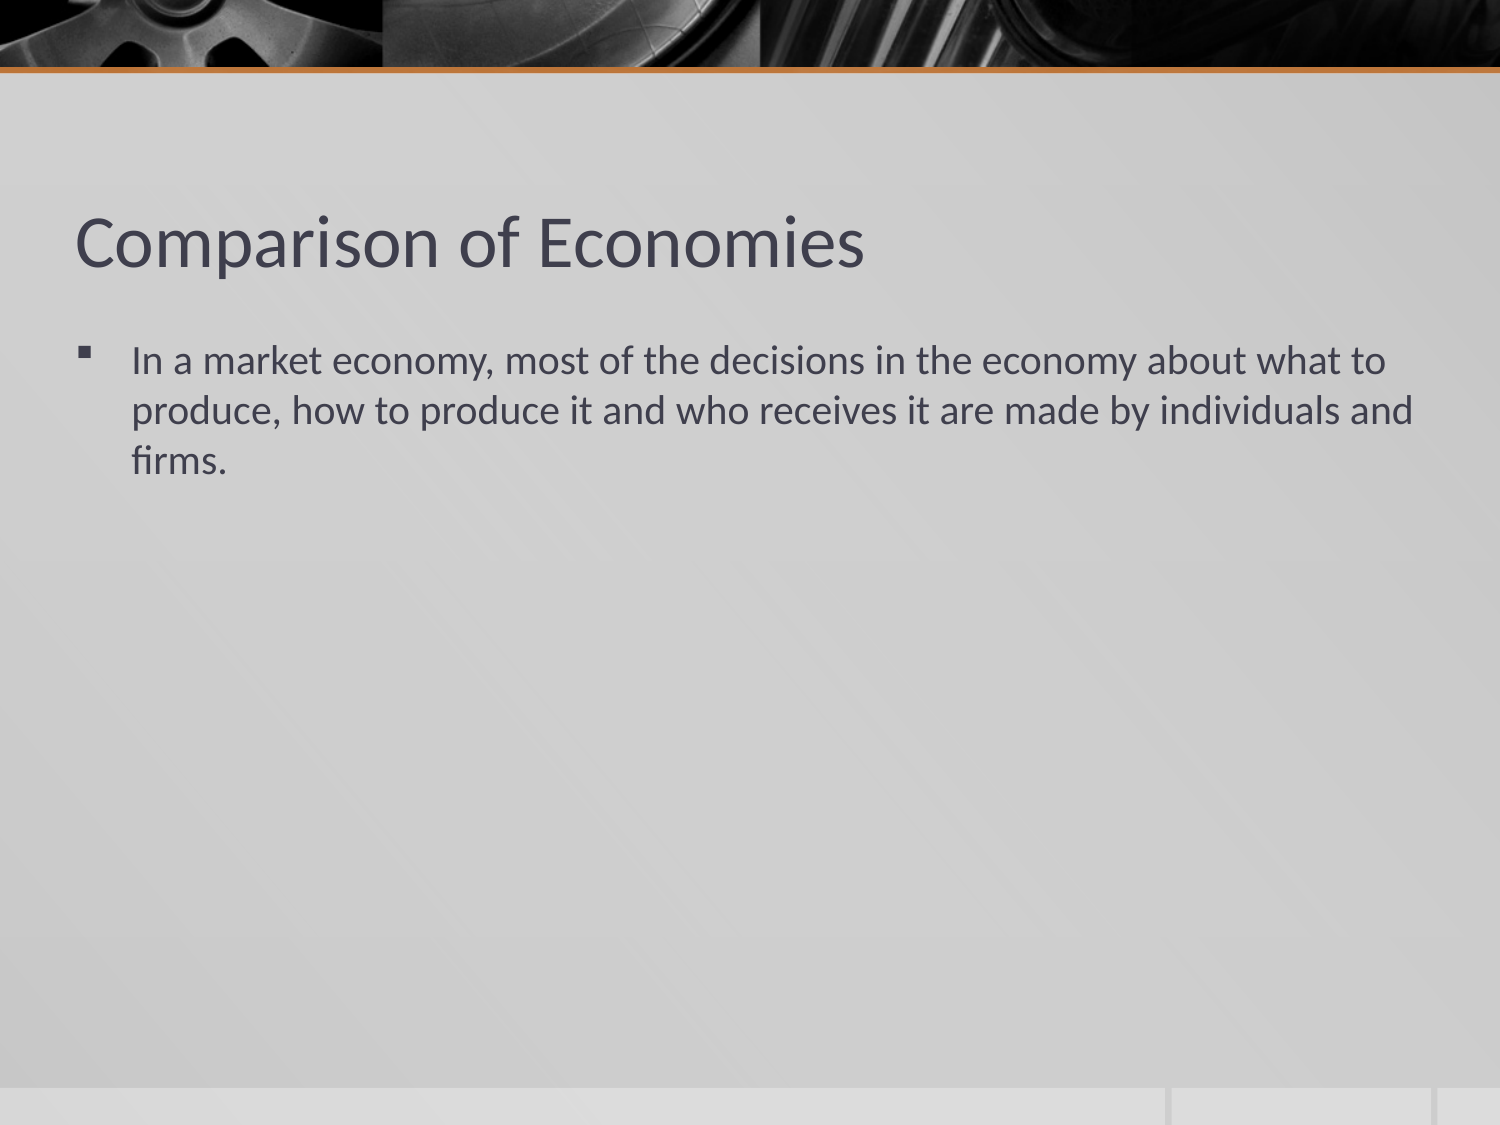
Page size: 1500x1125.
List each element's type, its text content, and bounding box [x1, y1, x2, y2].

list In a market economy, most of the decisions in the economy about what to produce, how to produce it and who receives it are made by individuals and firms. [75, 324, 1425, 1005]
title Comparison of Economies [75, 162, 1425, 313]
picture [0, 0, 1500, 67]
